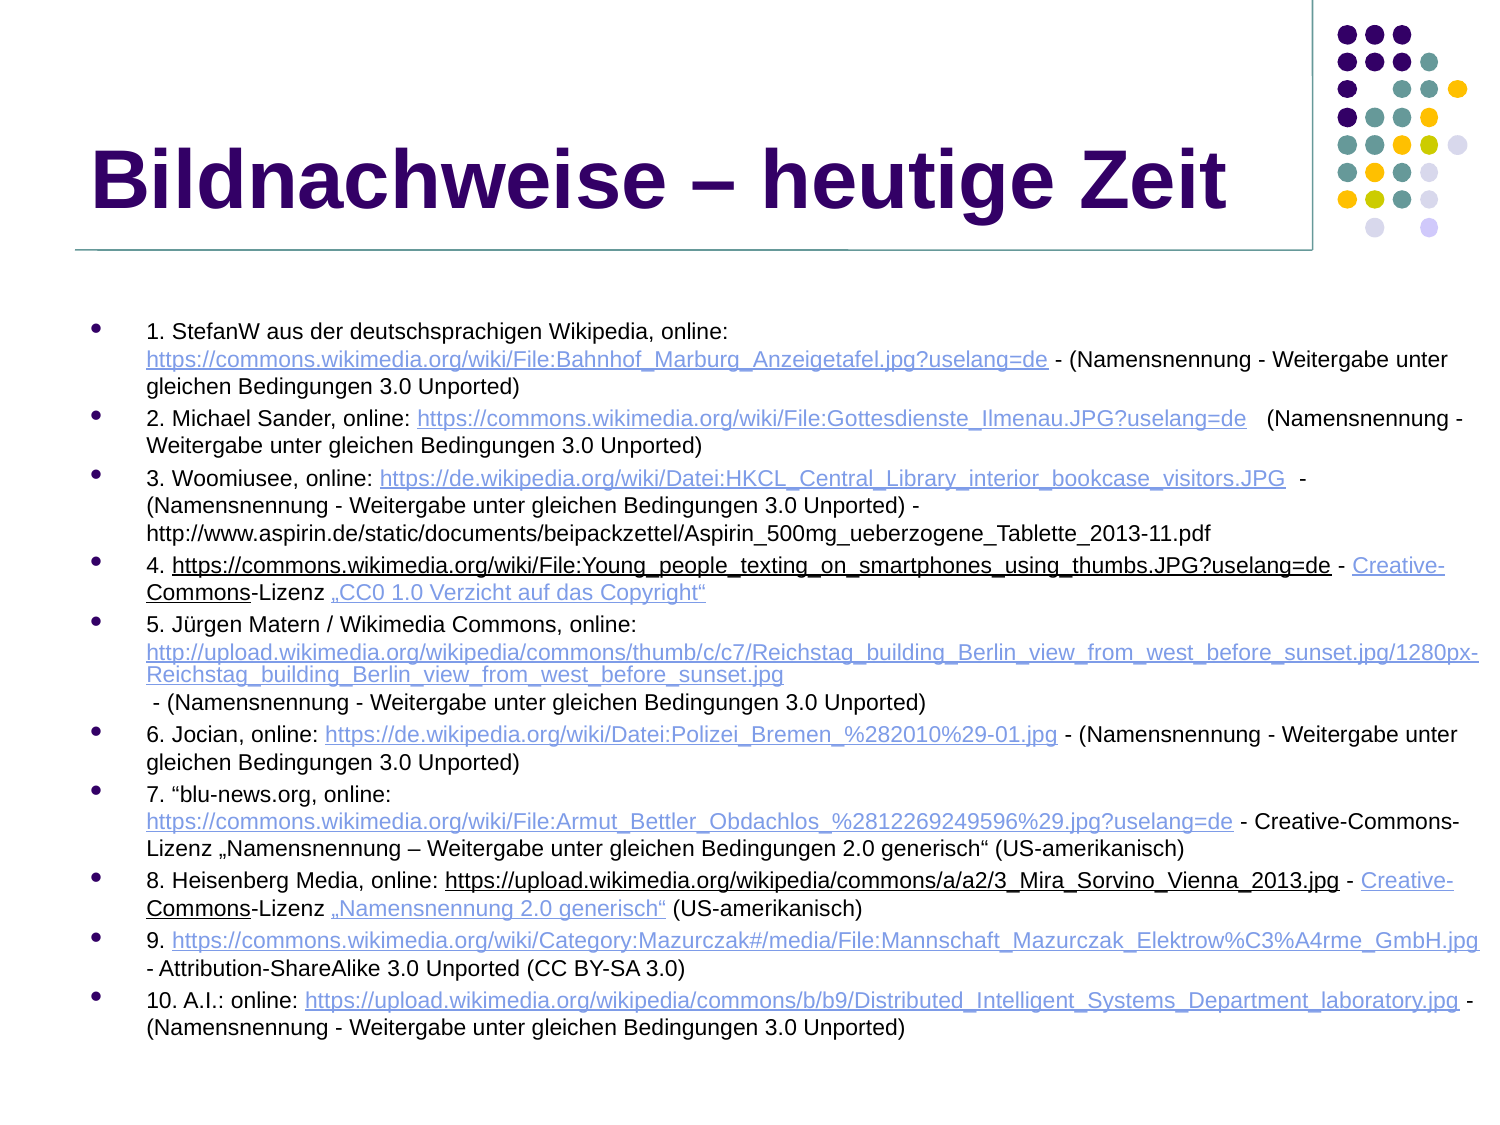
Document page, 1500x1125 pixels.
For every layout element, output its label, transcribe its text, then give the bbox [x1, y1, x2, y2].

list 1. StefanW aus der deutschsprachigen Wikipedia, online: https://commons.wikimedia.org/wiki/File:Bahnhof_Marburg_Anzeigetafel.jpg?uselang=de - (Namensnennung - Weitergabe unter gleichen Bedingungen 3.0 Unported) 2. Michael Sander, online: https://commons.wikimedia.org/wiki/File:Gottesdienste_Ilmenau.JPG?uselang=de (Namensnennung - Weitergabe unter gleichen Bedingungen 3.0 Unported) 3. Woomiusee, online: https://de.wikipedia.org/wiki/Datei:HKCL_Central_Library_interior_bookcase_visitors.JPG - (Namensnennung - Weitergabe unter gleichen Bedingungen 3.0 Unported) - http://www.aspirin.de/static/documents/beipackzettel/Aspirin_500mg_ueberzogene_Tablette_2013-11.pdf 4. https://commons.wikimedia.org/wiki/File:Young_people_texting_on_smartphones_using_thumbs.JPG?uselang=de - Creative-Commons-Lizenz „CC0 1.0 Verzicht auf das Copyright“ 5. Jürgen Matern / Wikimedia Commons, online: http://upload.wikimedia.org/wikipedia/commons/thumb/c/c7/Reichstag_building_Berlin_view_from_west_before_sunset.jpg/1280px-Reichstag_building_Berlin_view_from_west_before_sunset.jpg - (Namensnennung - Weitergabe unter gleichen Bedingungen 3.0 Unported) 6. Jocian, online: https://de.wikipedia.org/wiki/Datei:Polizei_Bremen_%282010%29-01.jpg - (Namensnennung - Weitergabe unter gleichen Bedingungen 3.0 Unported) 7. “blu-news.org, online: https://commons.wikimedia.org/wiki/File:Armut_Bettler_Obdachlos_%2812269249596%29.jpg?uselang=de - Creative-Commons-Lizenz „Namensnennung – Weitergabe unter gleichen Bedingungen 2.0 generisch“ (US-amerikanisch) 8. Heisenberg Media, online: https://upload.wikimedia.org/wikipedia/commons/a/a2/3_Mira_Sorvino_Vienna_2013.jpg - Creative-Commons-Lizenz „Namensnennung 2.0 generisch“ (US-amerikanisch) 9. https://commons.wikimedia.org/wiki/Category:Mazurczak#/media/File:Mannschaft_Mazurczak_Elektrow%C3%A4rme_GmbH.jpg - Attribution-ShareAlike 3.0 Unported (CC BY-SA 3.0) 10. A.I.: online: https://upload.wikimedia.org/wikipedia/commons/b/b9/Distributed_Intelligent_Systems_Department_laboratory.jpg - (Namensnennung - Weitergabe unter gleichen Bedingungen 3.0 Unported) [75, 282, 1500, 1006]
title Bildnachweise – heutige Zeit [75, 20, 1313, 233]
